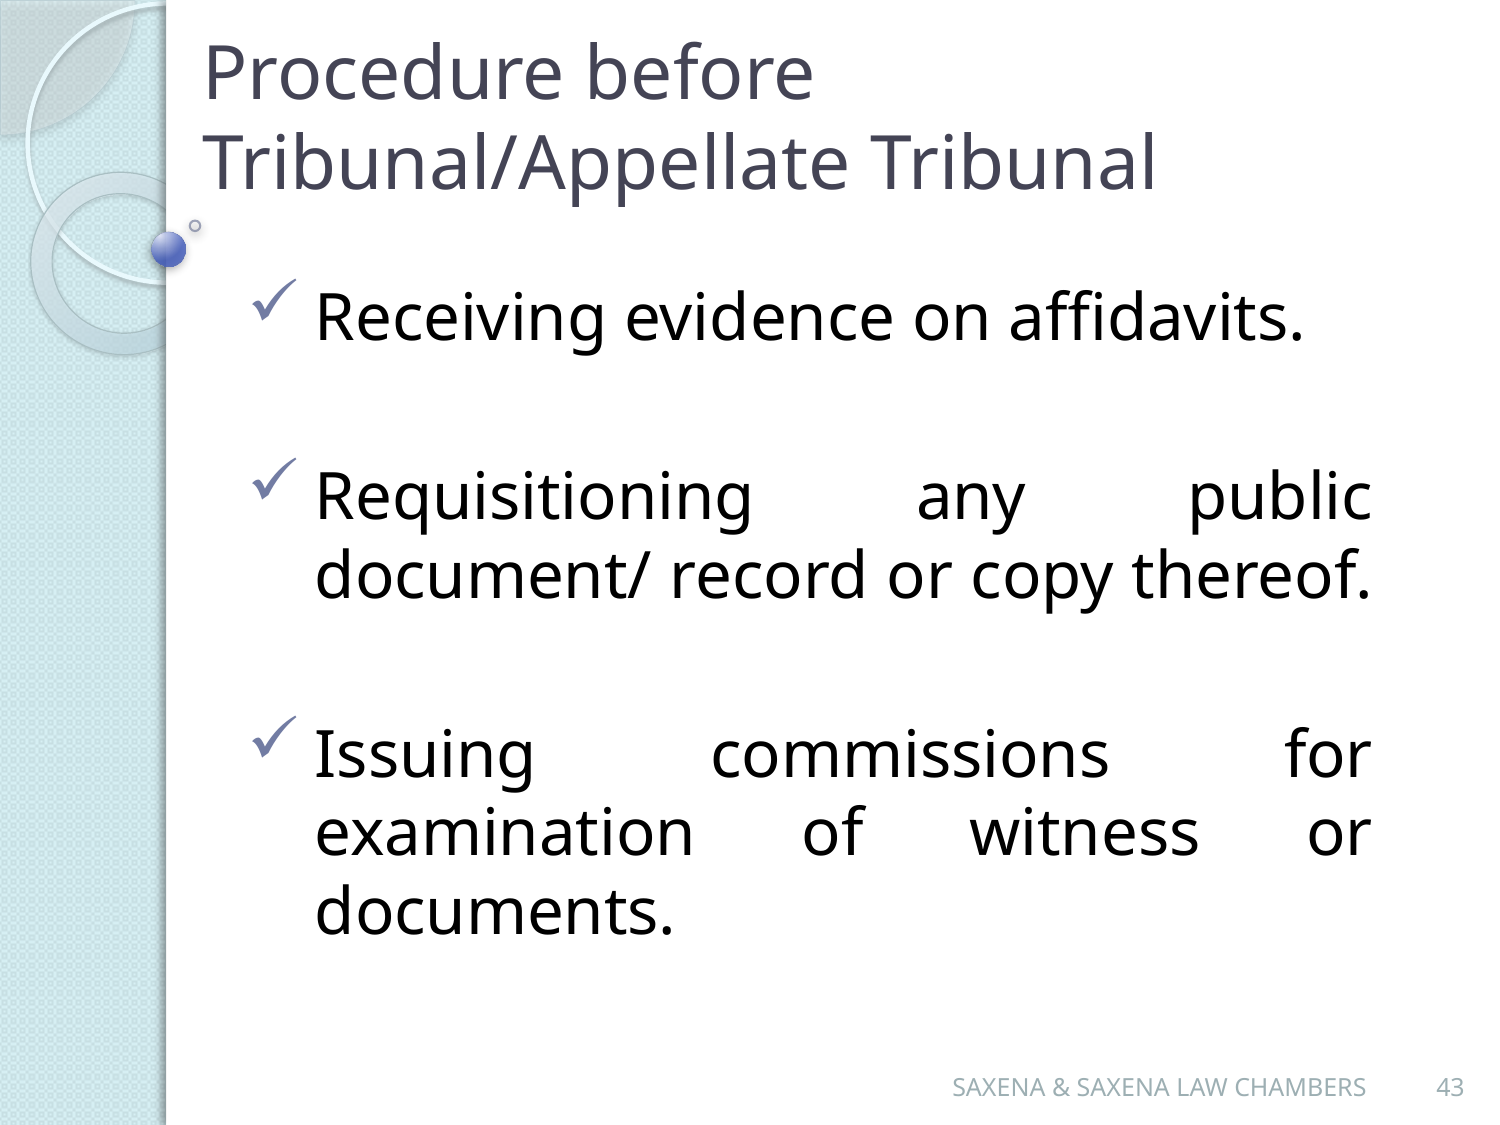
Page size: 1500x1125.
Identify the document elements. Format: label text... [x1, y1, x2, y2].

subtitle Receiving evidence on affidavits. Requisitioning any public document/ record or copy thereof. Issuing commissions for examination of witness or documents. [162, 275, 1388, 1025]
slide_number 43 [1413, 1034, 1488, 1113]
footer SAXENA & SAXENA LAW CHAMBERS [937, 1034, 1413, 1113]
title Procedure before Tribunal/Appellate Tribunal [187, 37, 1413, 213]
